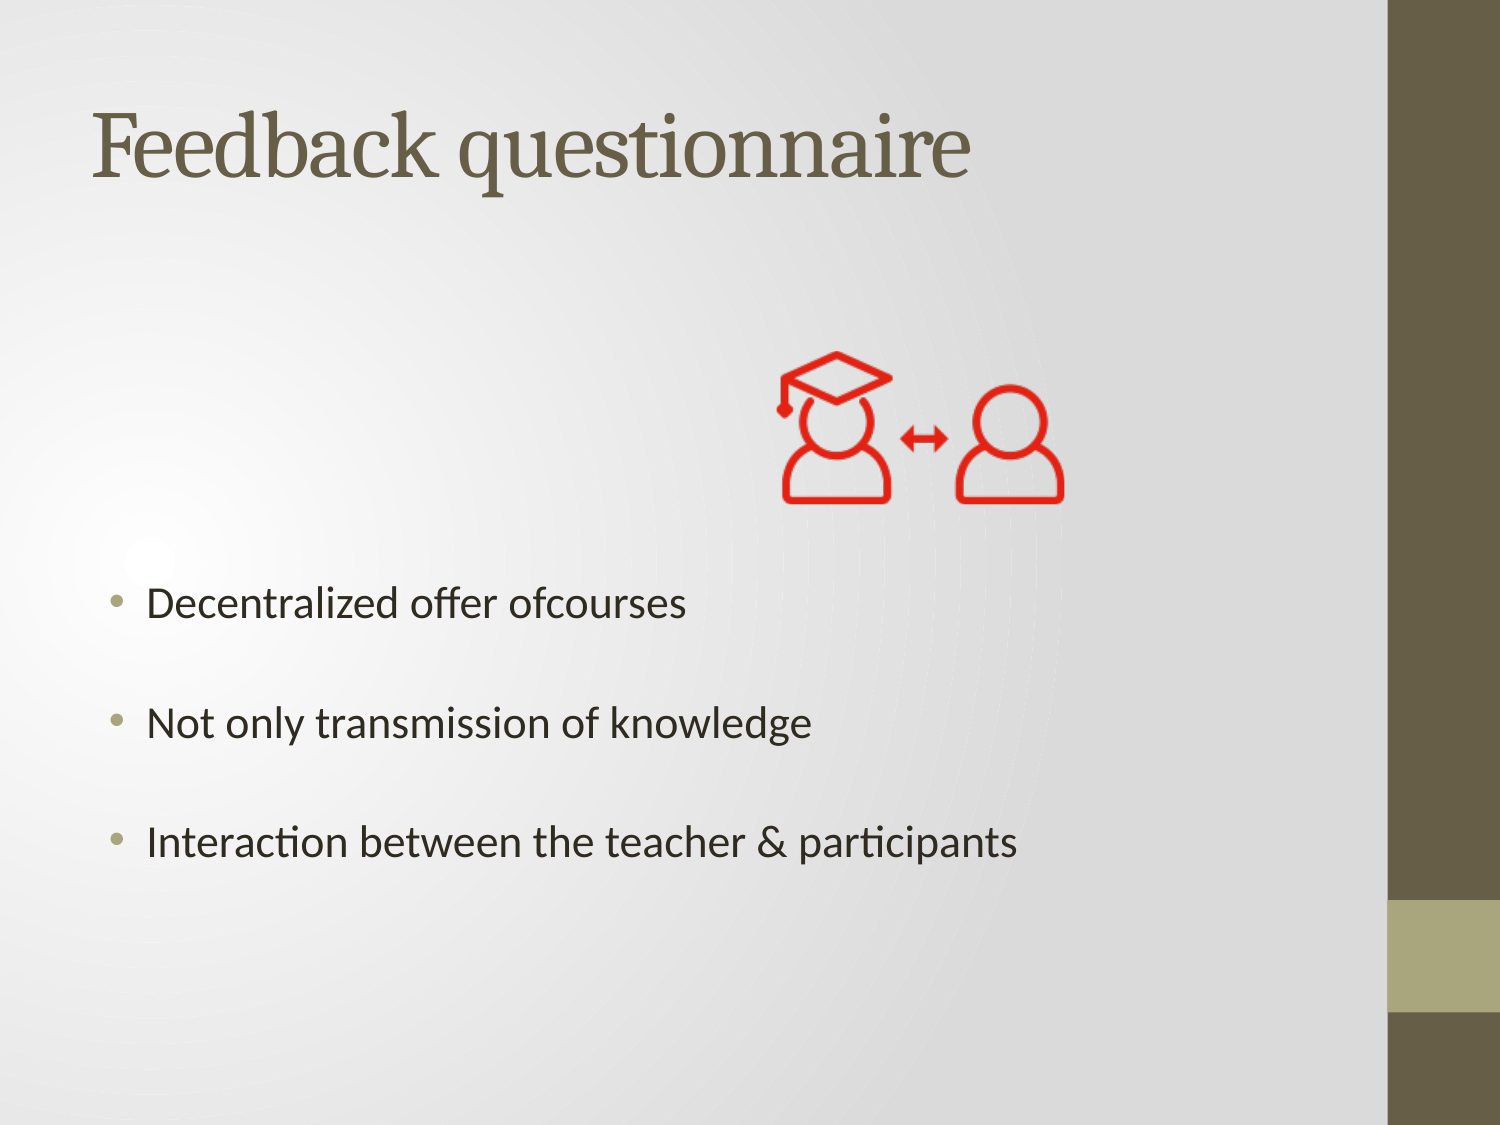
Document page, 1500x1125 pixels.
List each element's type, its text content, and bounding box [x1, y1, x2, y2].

list Decentralized offer ofcourses Not only transmission of knowledge Interaction between the teacher & participants [75, 373, 1325, 1125]
title Feedback questionnaire [75, 45, 1325, 233]
picture [768, 314, 1074, 542]
